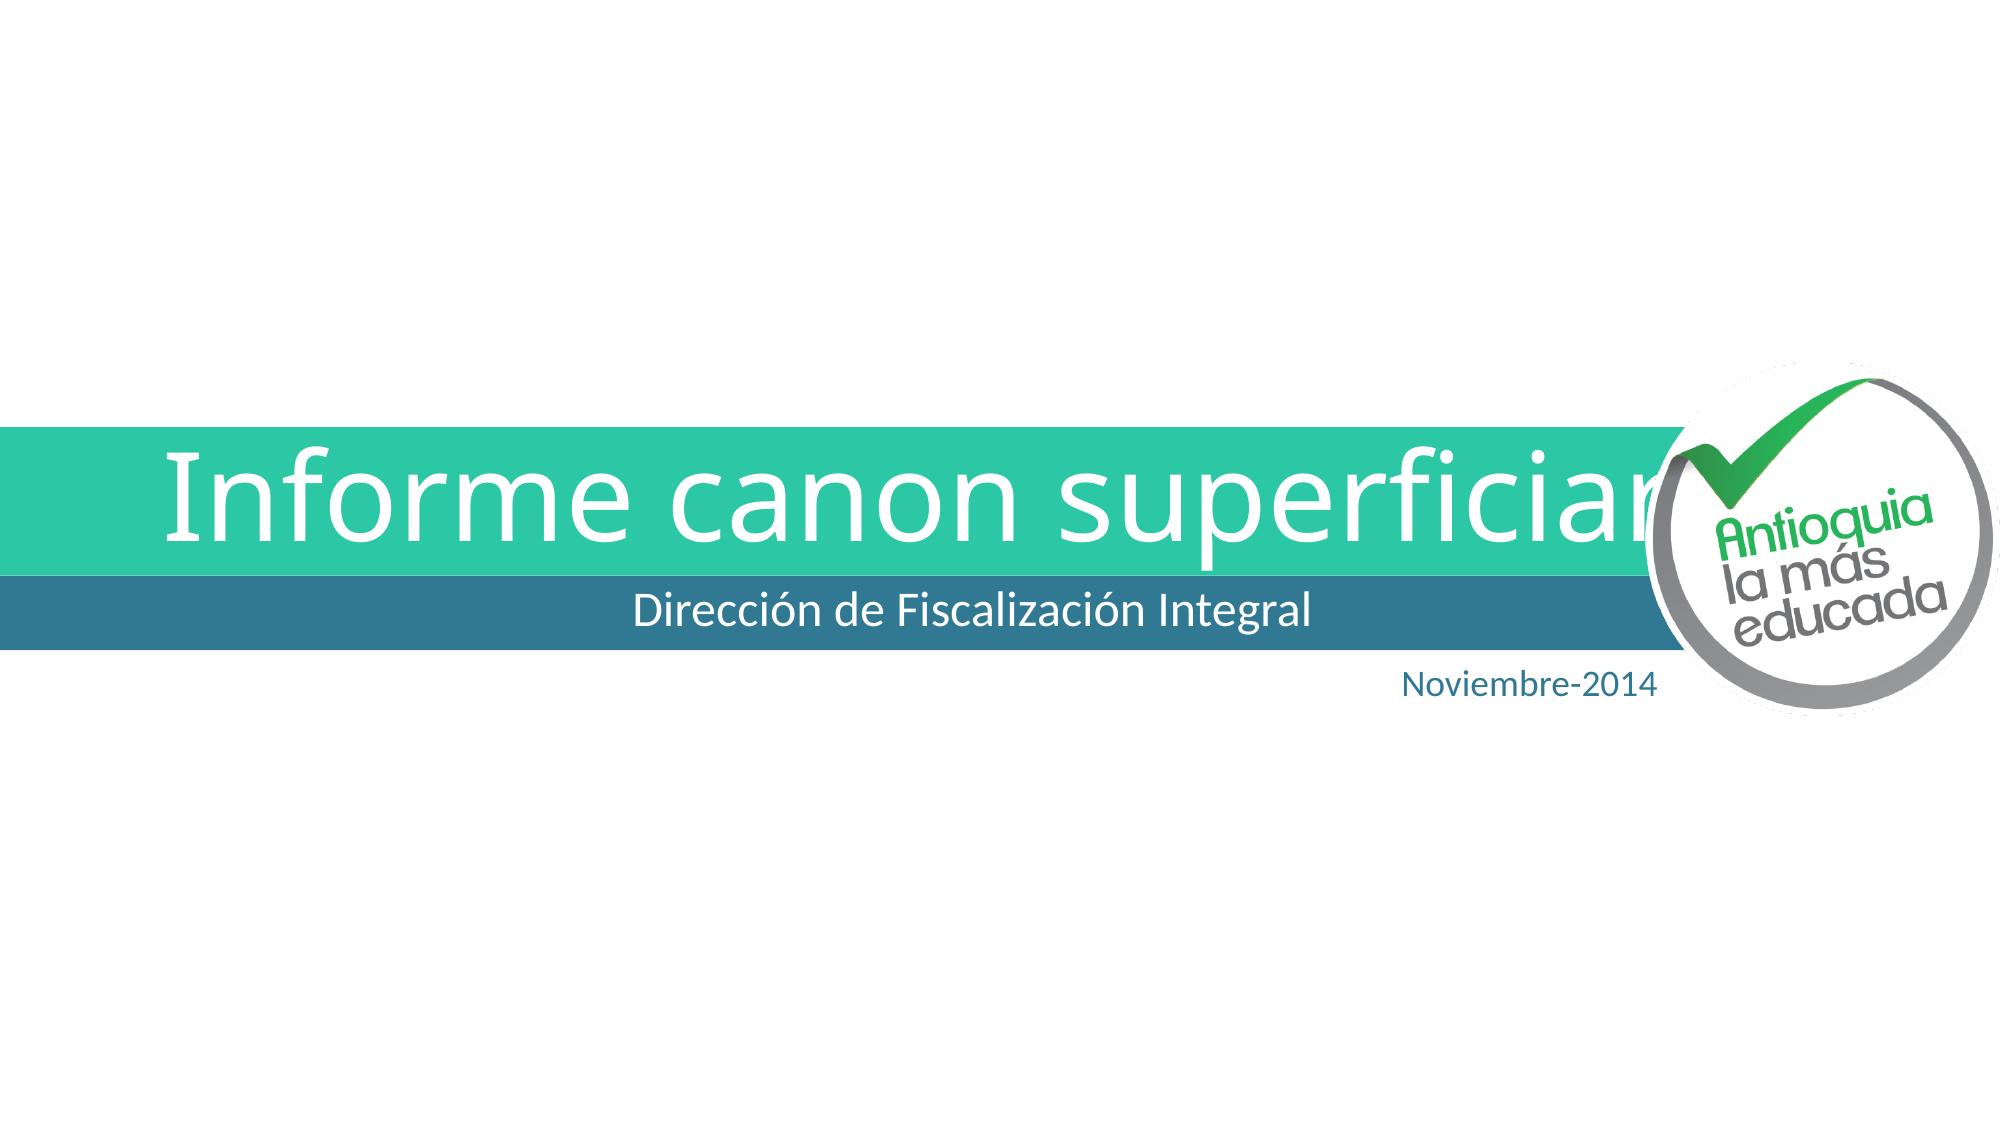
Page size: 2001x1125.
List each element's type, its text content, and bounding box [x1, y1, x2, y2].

text_box Noviembre-2014 [1351, 651, 1645, 712]
title Informe canon superficiario [0, 427, 1645, 575]
picture [1645, 361, 2000, 716]
subtitle Dirección de Fiscalización Integral [0, 575, 1645, 651]
